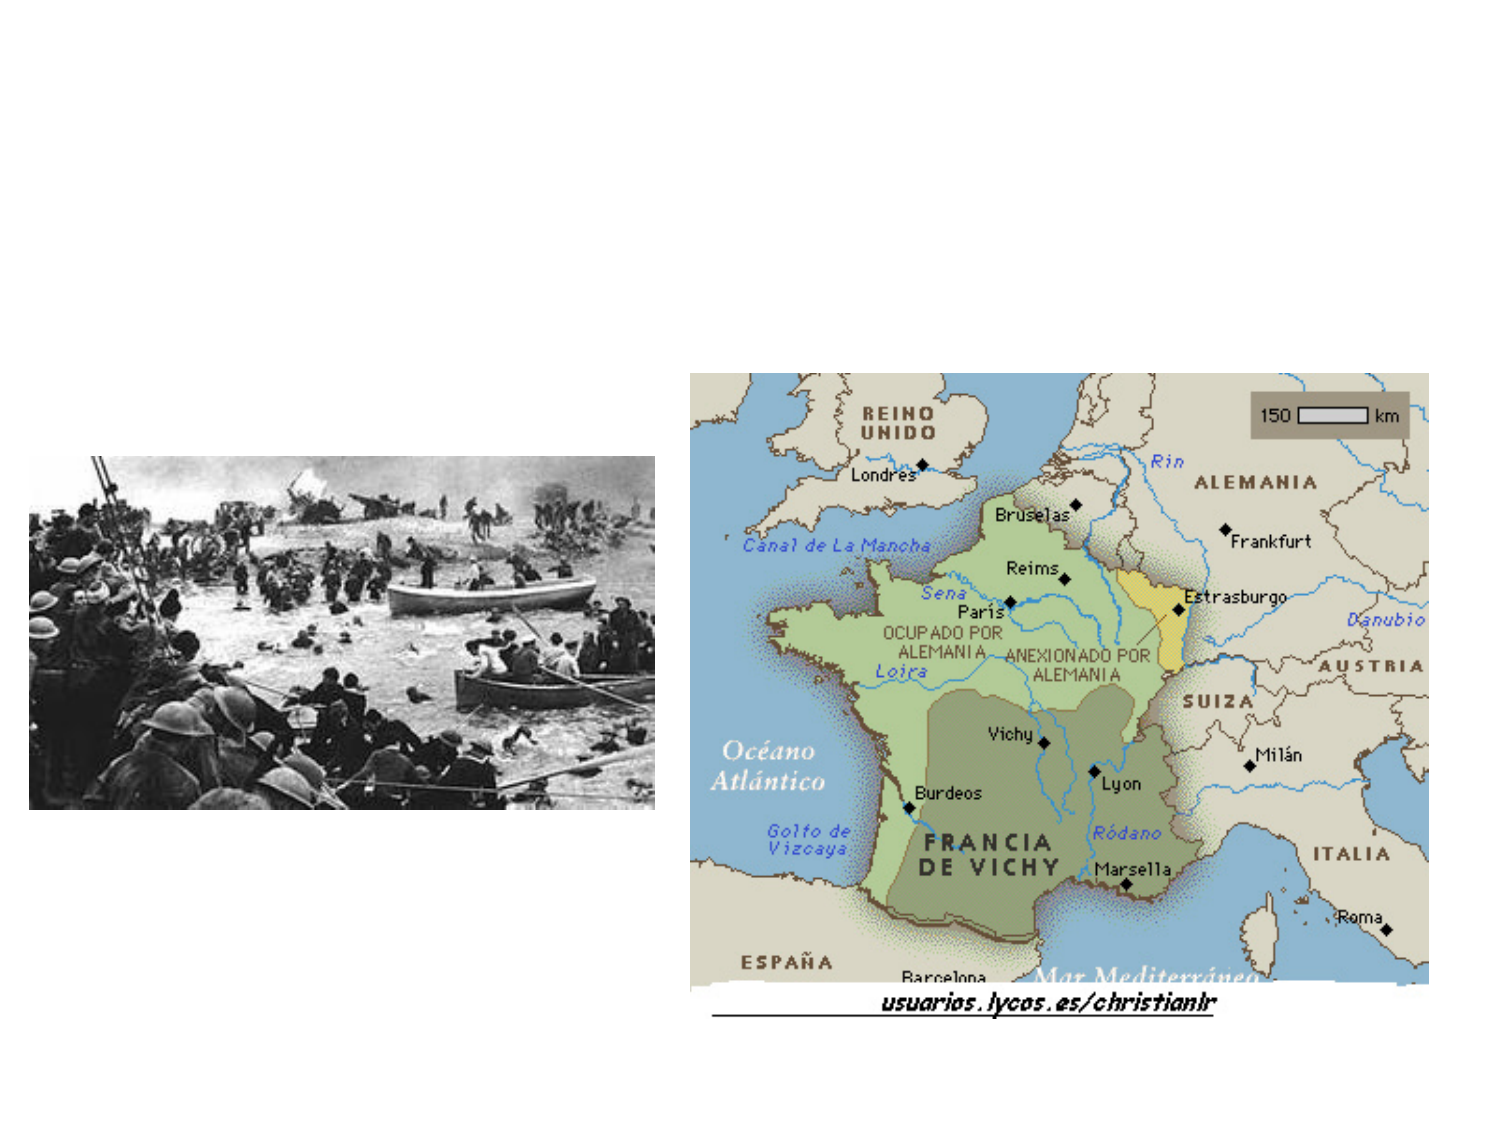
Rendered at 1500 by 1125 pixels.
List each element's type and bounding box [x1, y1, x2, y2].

picture [690, 373, 1429, 1020]
text_box [29, 455, 655, 810]
